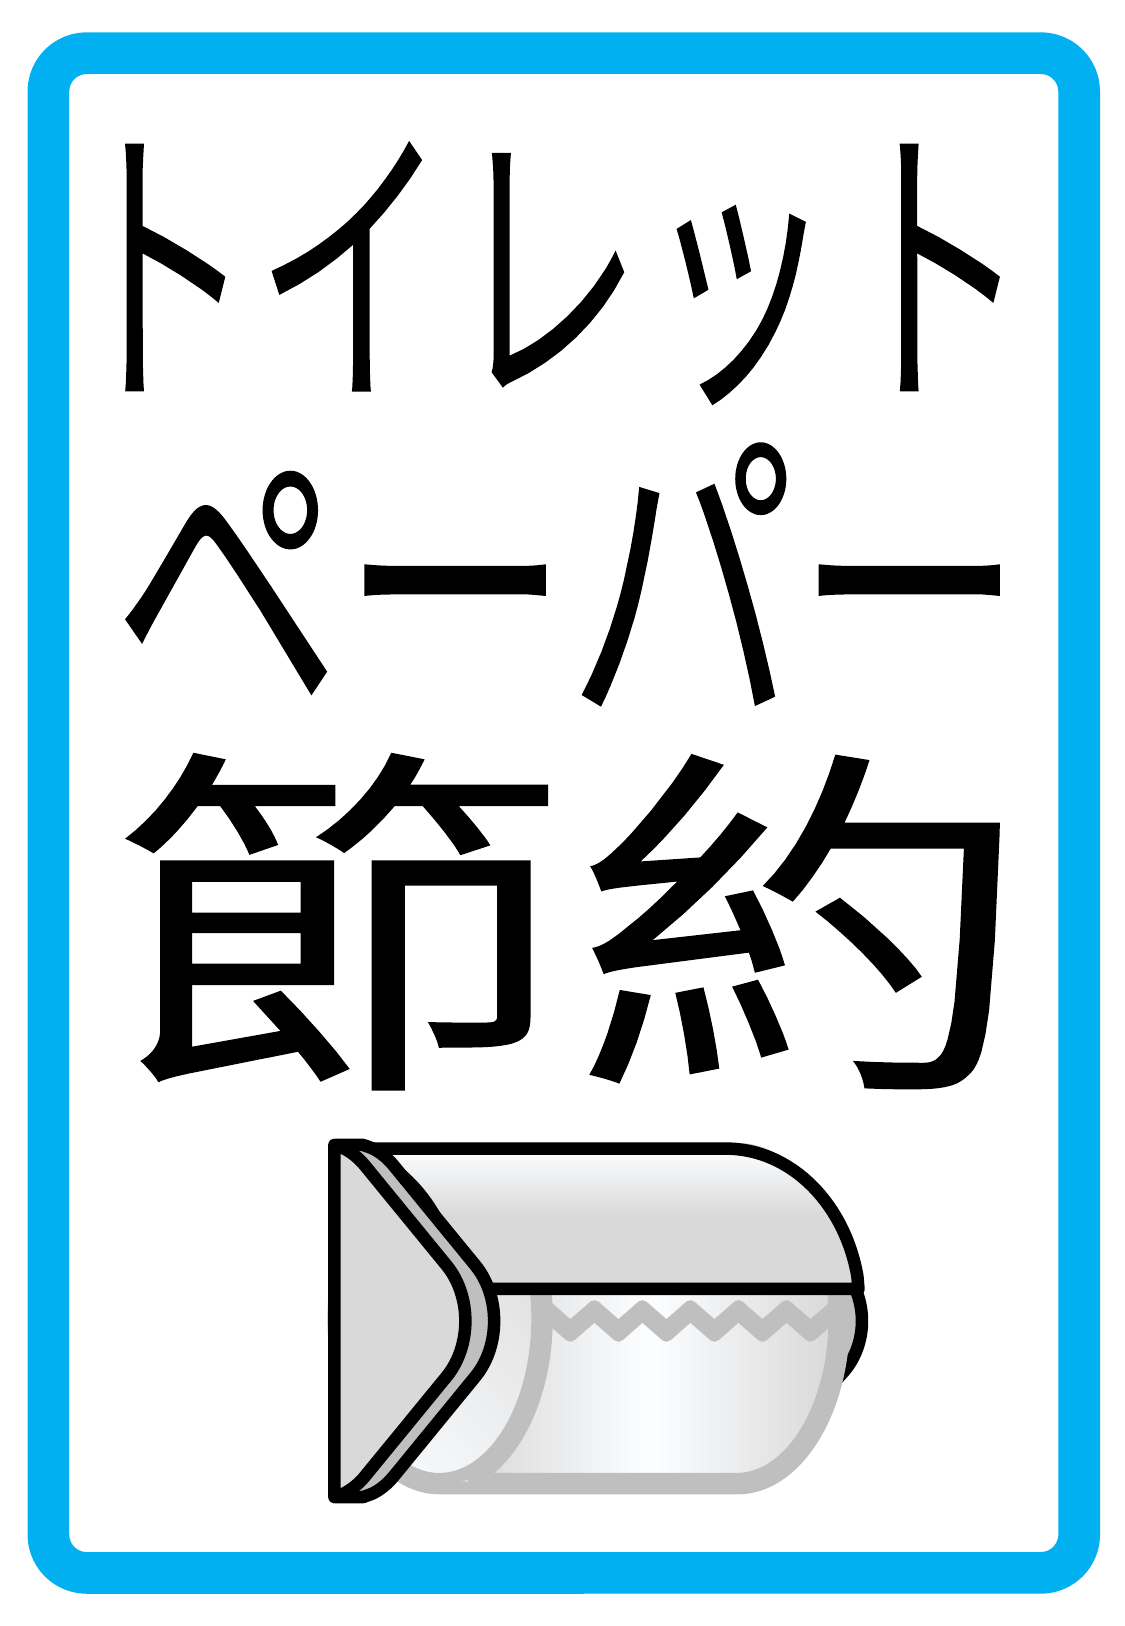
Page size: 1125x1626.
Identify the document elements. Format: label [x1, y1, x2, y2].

text_box [333, 1144, 863, 1498]
text_box [46, 51, 1082, 1576]
text_box [124, 140, 1001, 1091]
